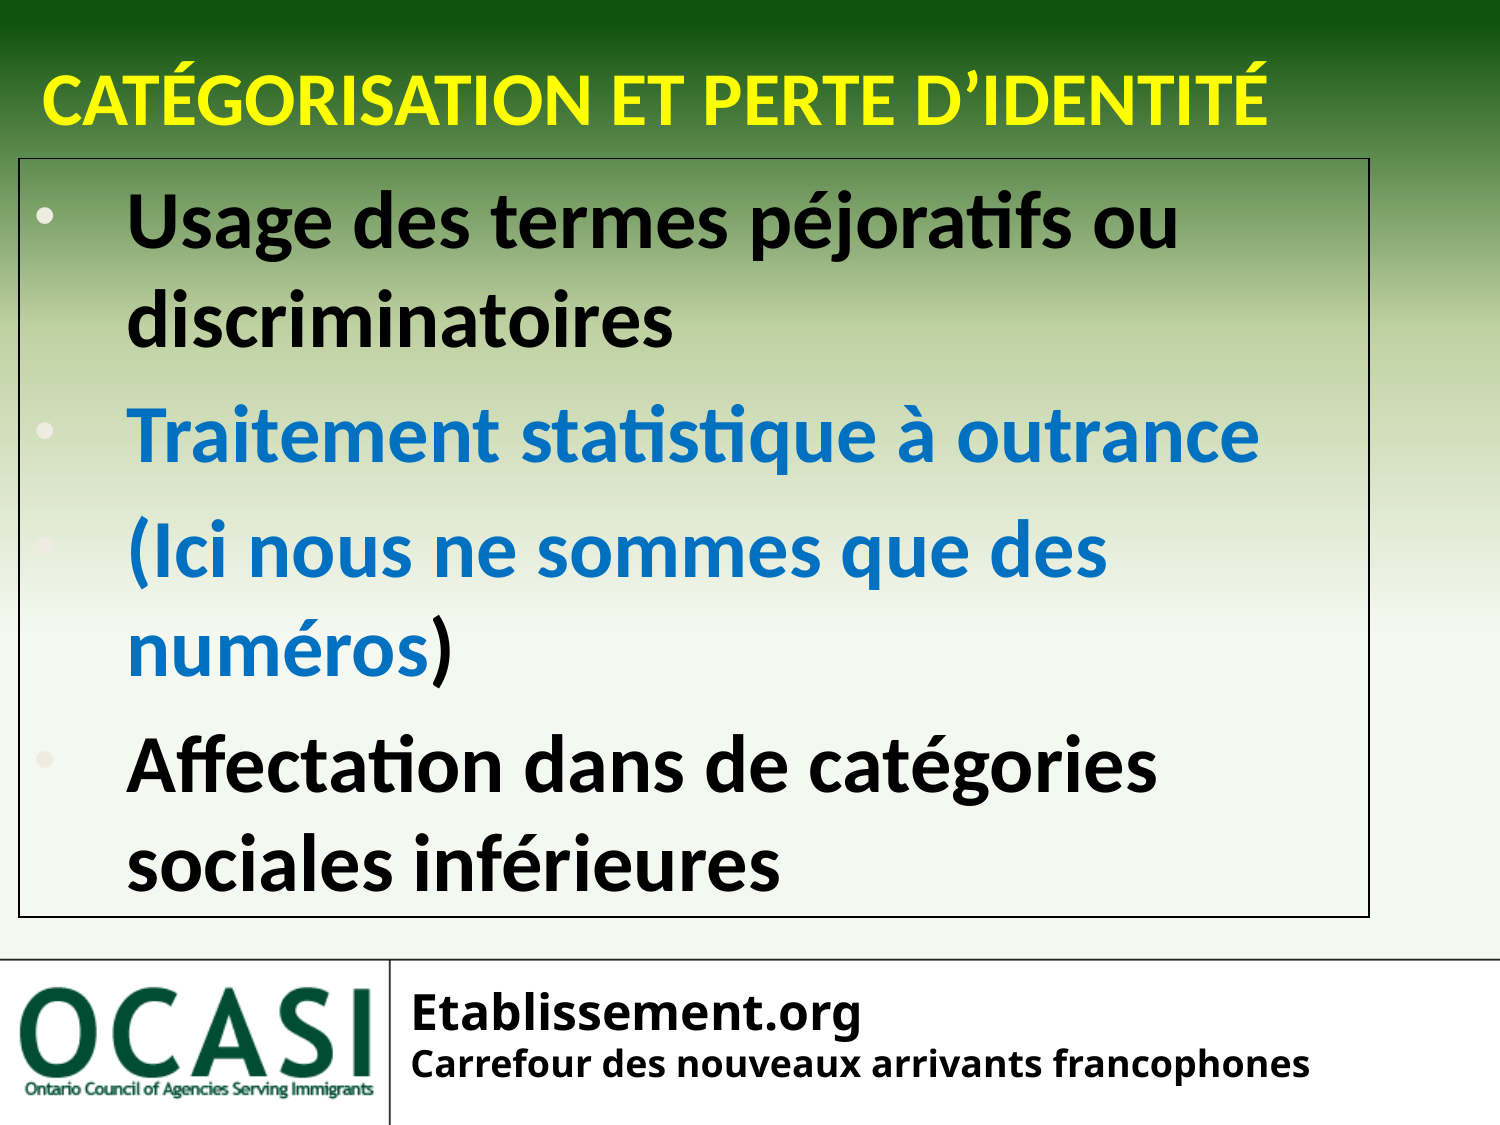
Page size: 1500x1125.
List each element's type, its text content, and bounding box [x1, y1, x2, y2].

text_box Etablissement.org Carrefour des nouveaux arrivants francophones [395, 972, 1400, 1093]
picture [0, 0, 1500, 1125]
text_box CATÉGORISATION ET PERTE D’IDENTITÉ [19, 30, 1295, 158]
text_box Usage des termes péjoratifs ou discriminatoires Traitement statistique à outrance (Ici nous ne sommes que des numéros) Affectation dans de catégories sociales inférieures [19, 158, 1370, 917]
